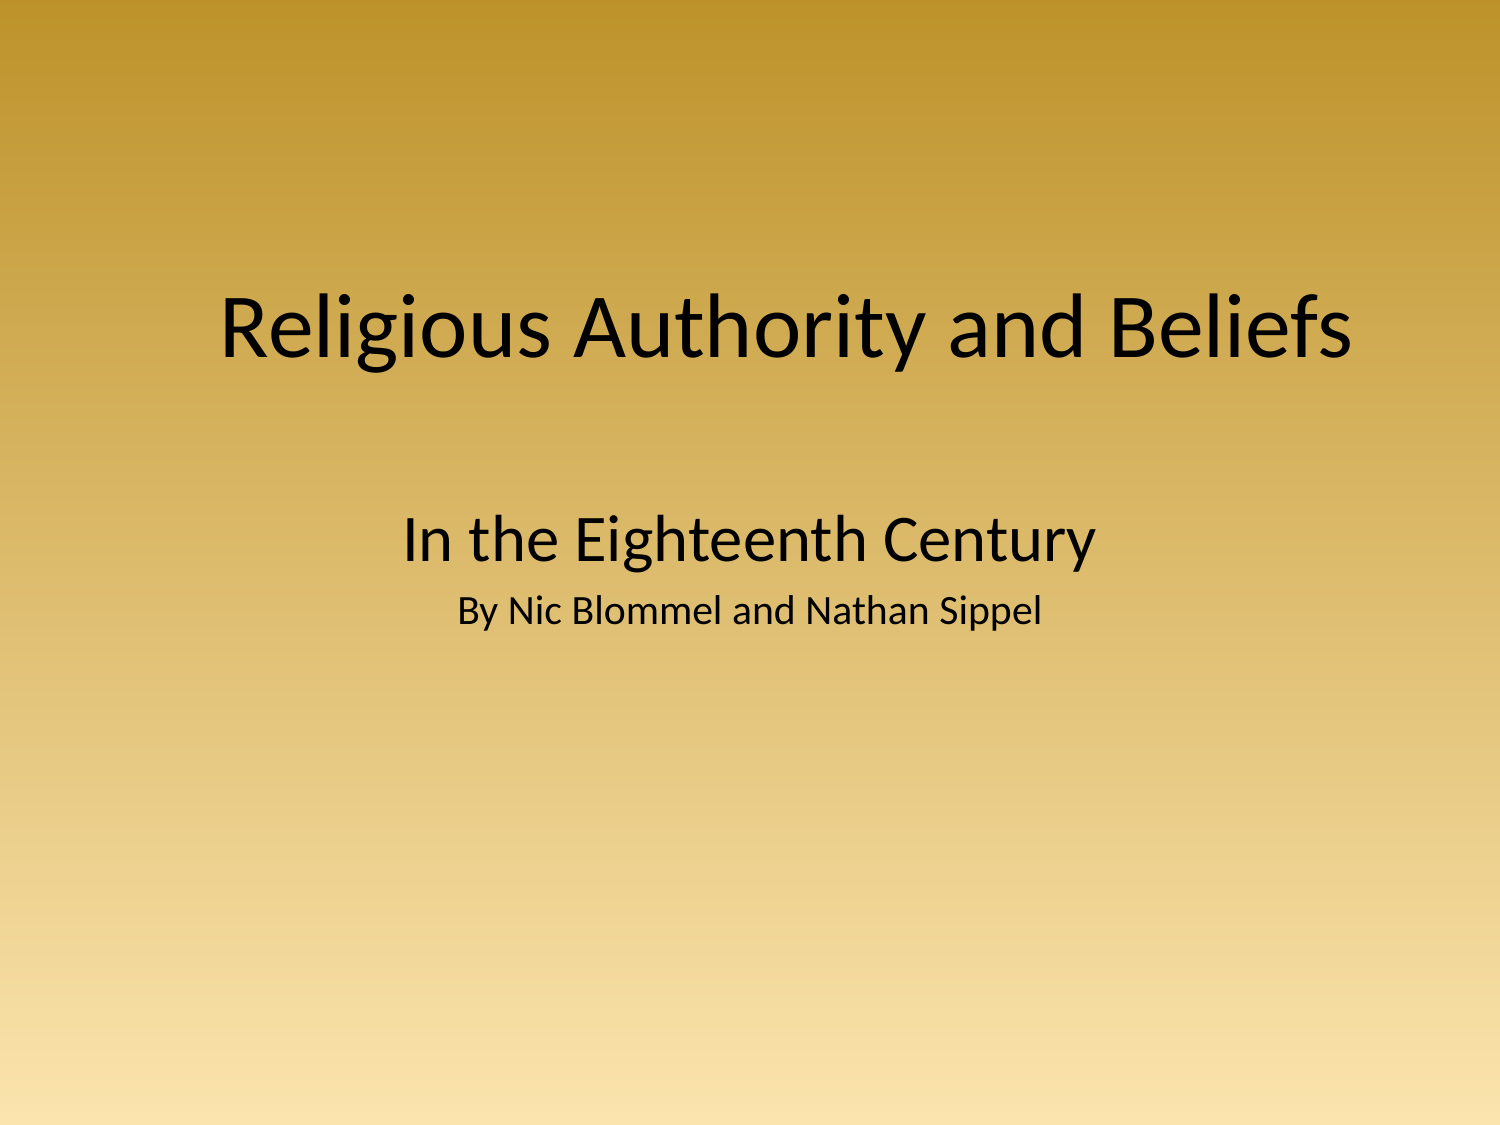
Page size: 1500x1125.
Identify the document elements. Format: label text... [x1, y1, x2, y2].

subtitle In the Eighteenth Century By Nic Blommel and Nathan Sippel [225, 487, 1275, 775]
title Religious Authority and Beliefs [150, 200, 1425, 442]
